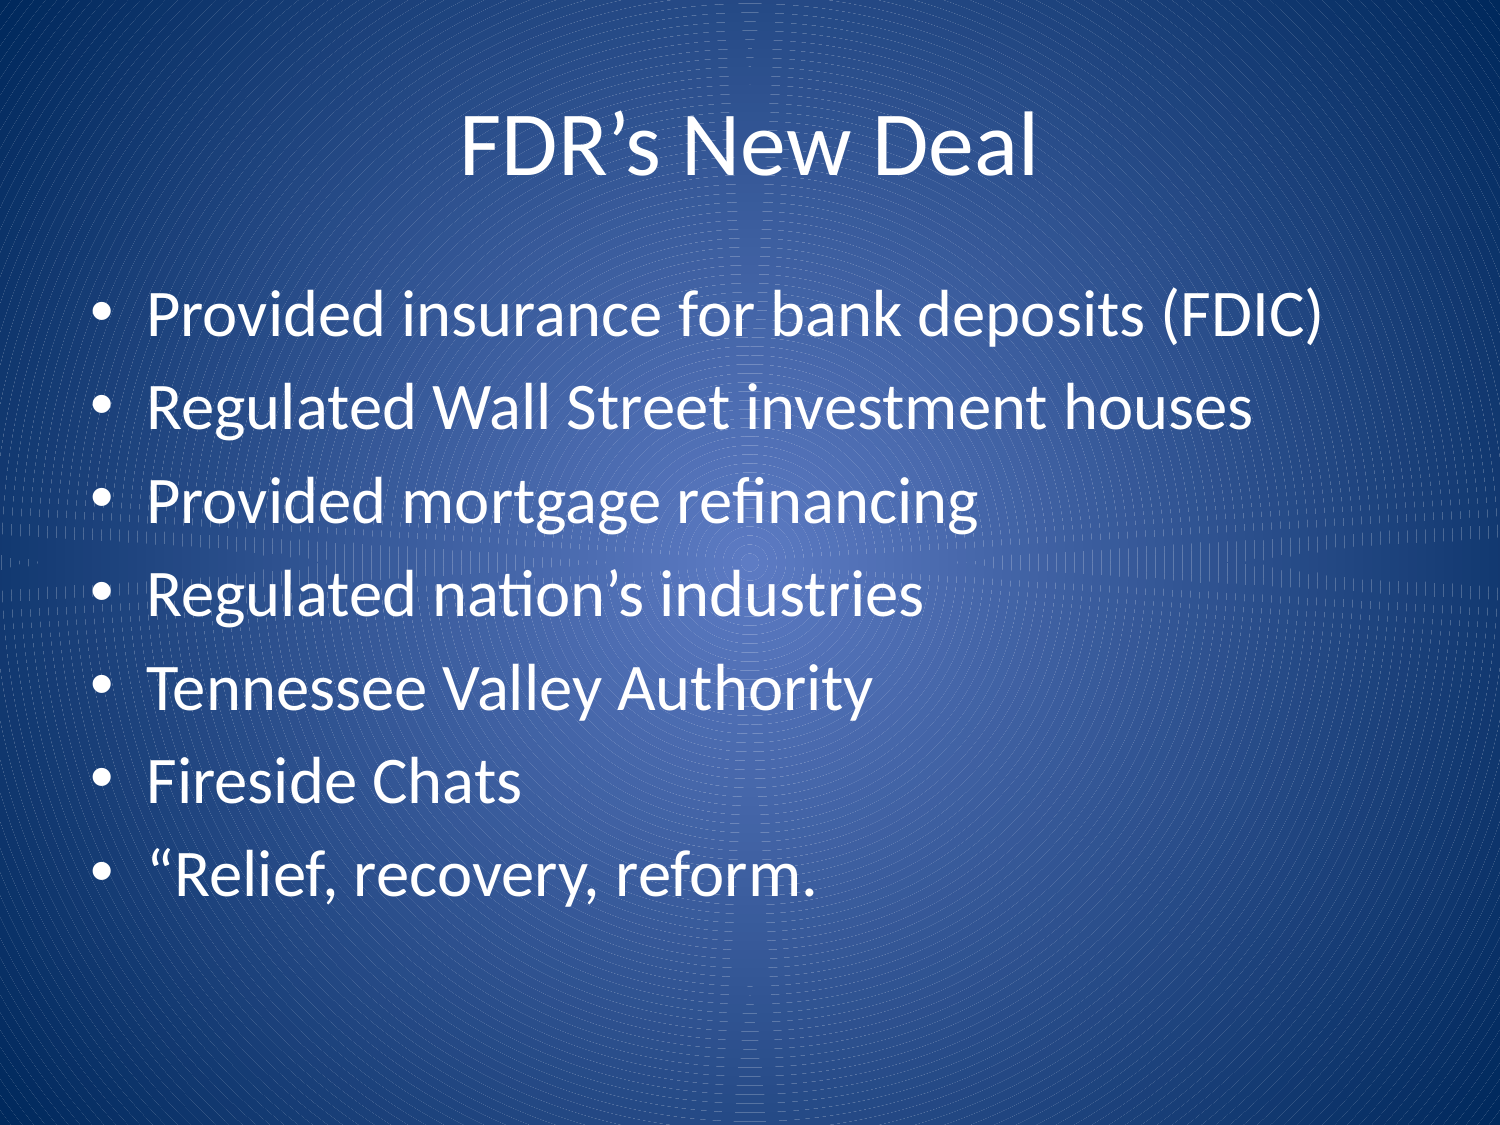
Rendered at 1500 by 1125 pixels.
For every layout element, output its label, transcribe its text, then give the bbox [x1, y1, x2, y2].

title FDR’s New Deal [75, 45, 1425, 233]
list Provided insurance for bank deposits (FDIC) Regulated Wall Street investment houses Provided mortgage refinancing Regulated nation’s industries Tennessee Valley Authority Fireside Chats “Relief, recovery, reform. [75, 262, 1425, 1005]
